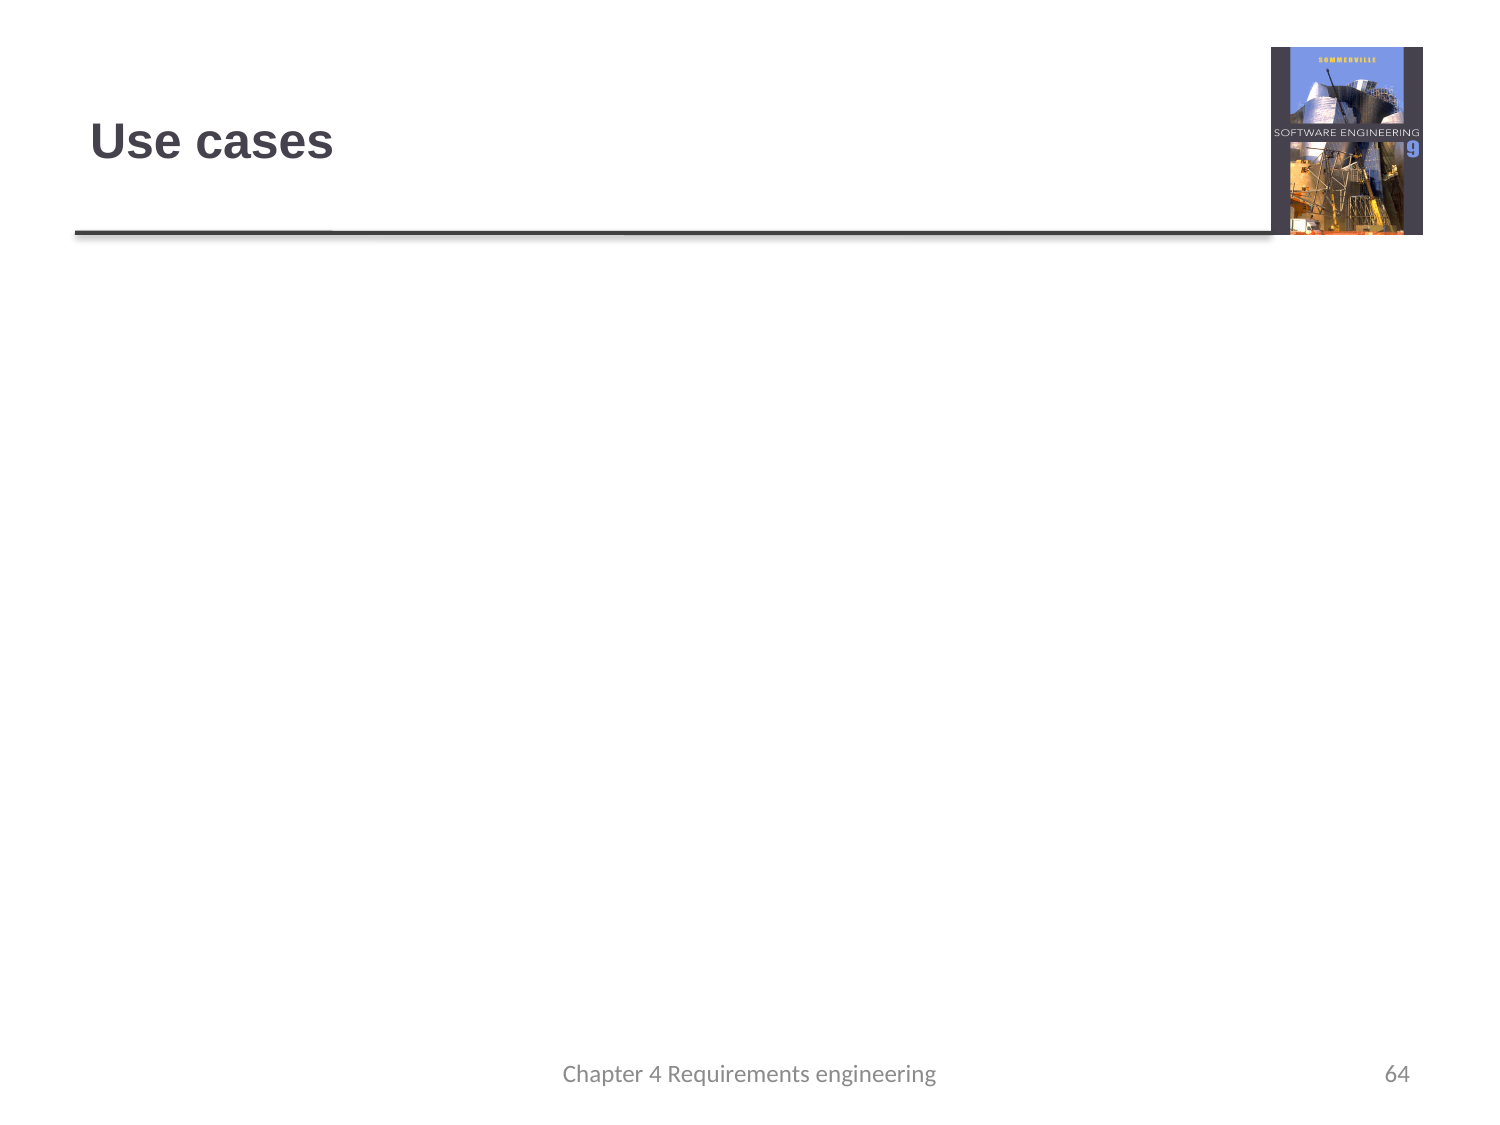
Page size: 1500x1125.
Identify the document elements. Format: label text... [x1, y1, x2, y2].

title Use cases [74, 44, 1272, 233]
footer Chapter 4 Requirements engineering [512, 1042, 988, 1103]
slide_number 64 [1074, 1042, 1425, 1103]
picture [1272, 47, 1423, 235]
